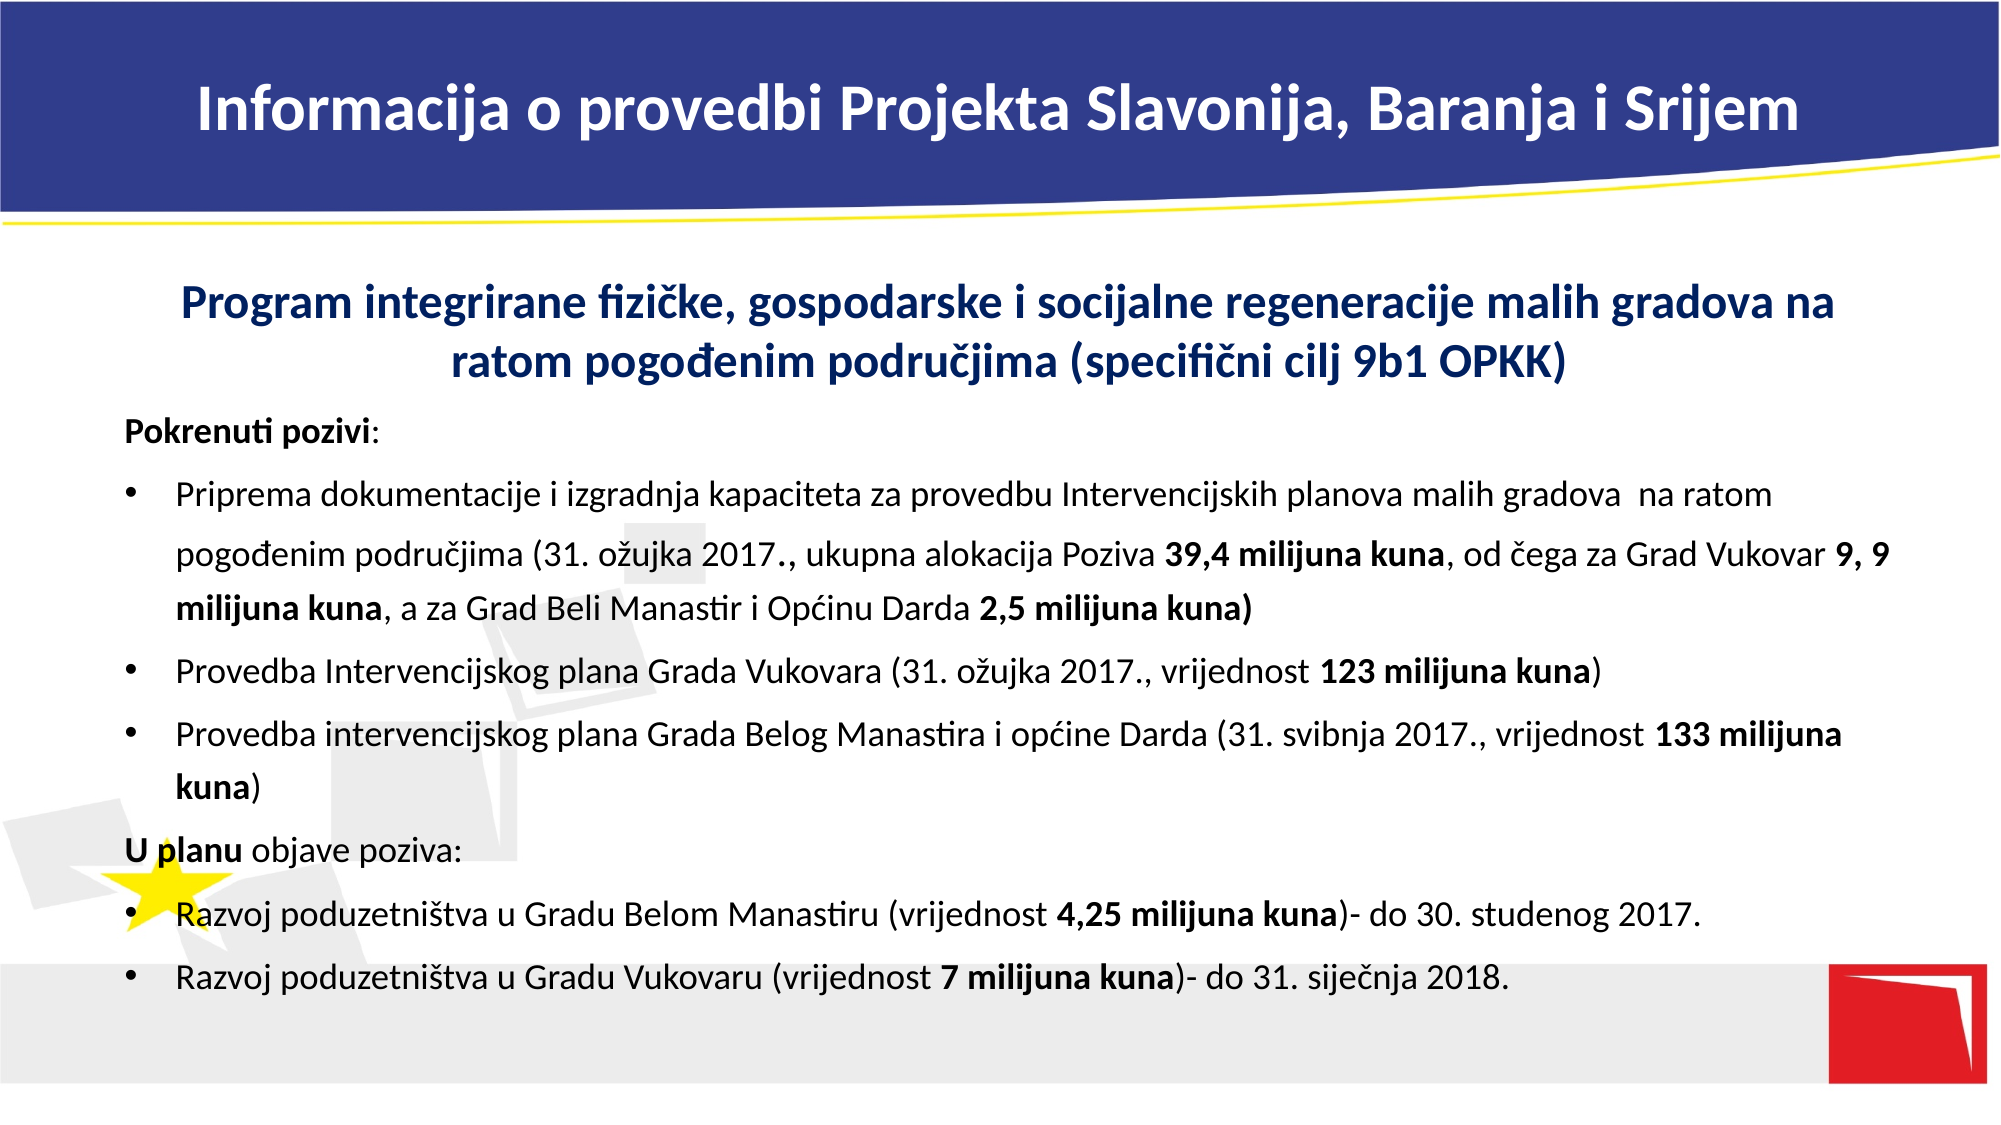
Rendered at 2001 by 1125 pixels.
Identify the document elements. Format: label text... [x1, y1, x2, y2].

picture [0, 0, 2001, 1125]
title Informacija o provedbi Projekta Slavonija, Baranja i Srijem [99, 35, 1900, 173]
list Program integrirane fizičke, gospodarske i socijalne regeneracije malih gradova na ratom pogođenim područjima (specifični cilj 9b1 OPKK) Pokrenuti pozivi: Priprema dokumentacije i izgradnja kapaciteta za provedbu Intervencijskih planova malih gradova na ratom pogođenim područjima (31. ožujka 2017., ukupna alokacija Poziva 39,4 milijuna kuna, od čega za Grad Vukovar 9, 9 milijuna kuna, a za Grad Beli Manastir i Općinu Darda 2,5 milijuna kuna) Provedba Intervencijskog plana Grada Vukovara (31. ožujka 2017., vrijednost 123 milijuna kuna) Provedba intervencijskog plana Grada Belog Manastira i općine Darda (31. svibnja 2017., vrijednost 133 milijuna kuna) U planu objave poziva: Razvoj poduzetništva u Gradu Belom Manastiru (vrijednost 4,25 milijuna kuna)- do 30. studenog 2017. Razvoj poduzetništva u Gradu Vukovaru (vrijednost 7 milijuna kuna)- do 31. siječnja 2018. [109, 262, 1910, 1005]
